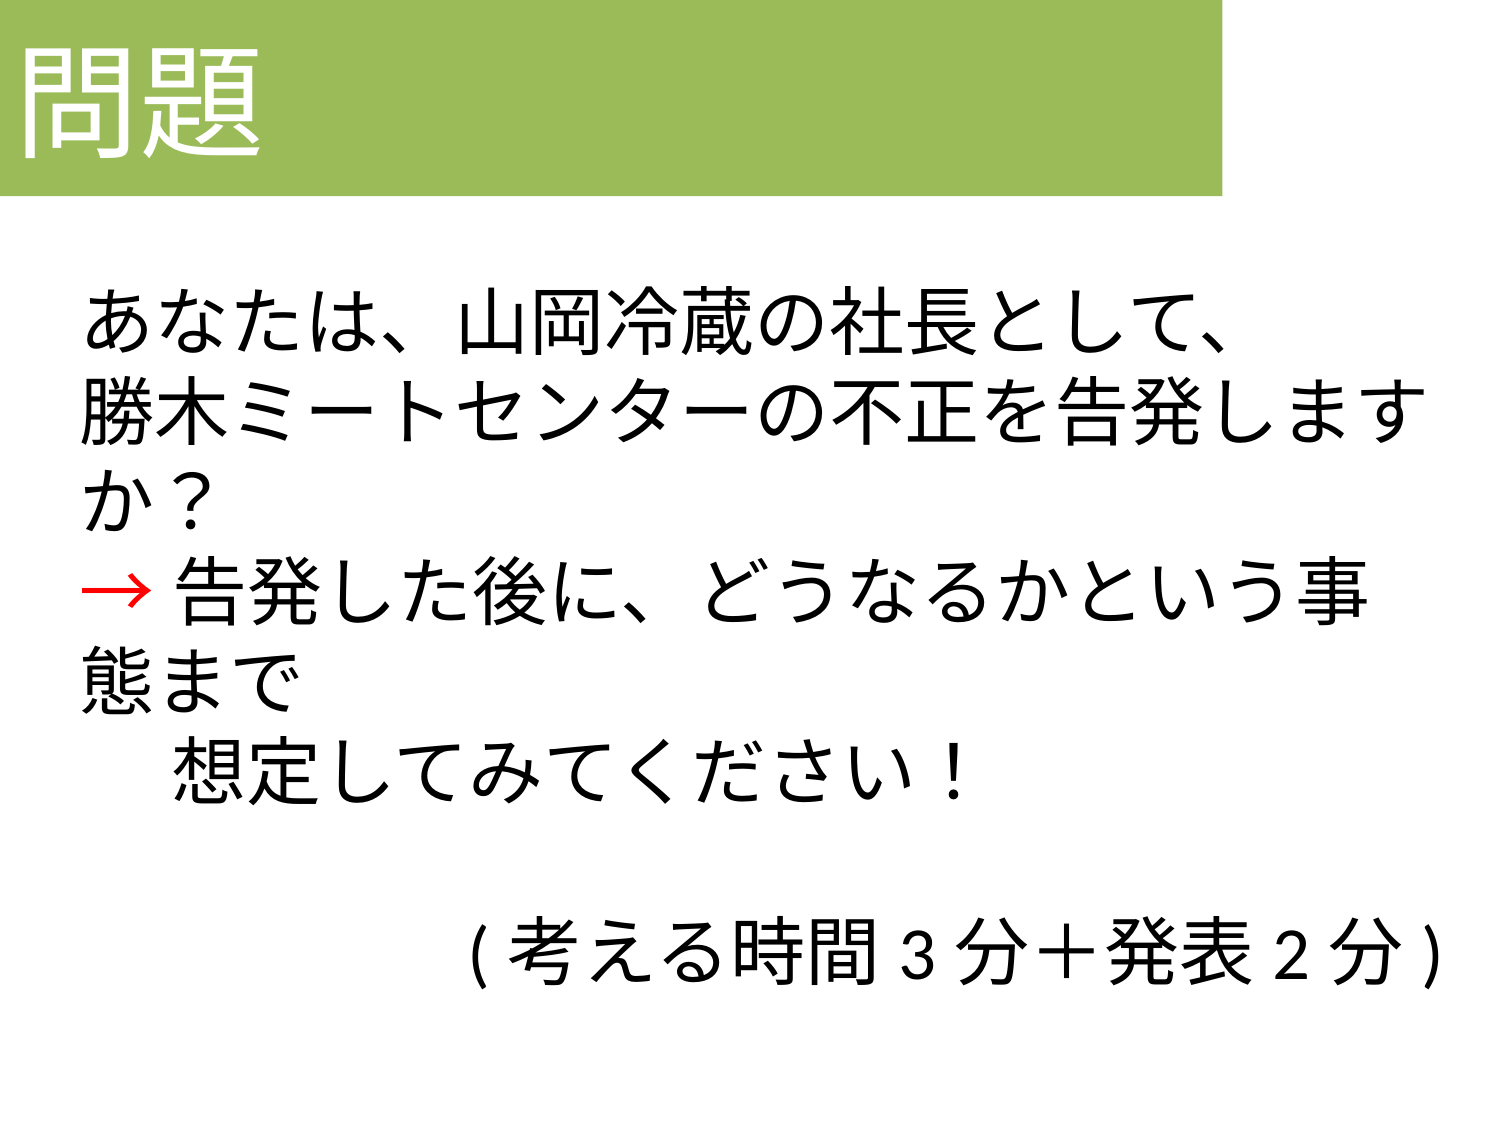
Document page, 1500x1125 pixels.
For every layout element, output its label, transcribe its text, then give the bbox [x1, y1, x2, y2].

text_box あなたは、山岡冷蔵の社長として、 勝木ミートセンターの不正を告発しますか？ →告発した後に、どうなるかという事態まで 想定してみてください！ (考える時間3分＋発表2分) [64, 267, 1459, 1002]
text_box 問題 [0, 0, 1225, 198]
